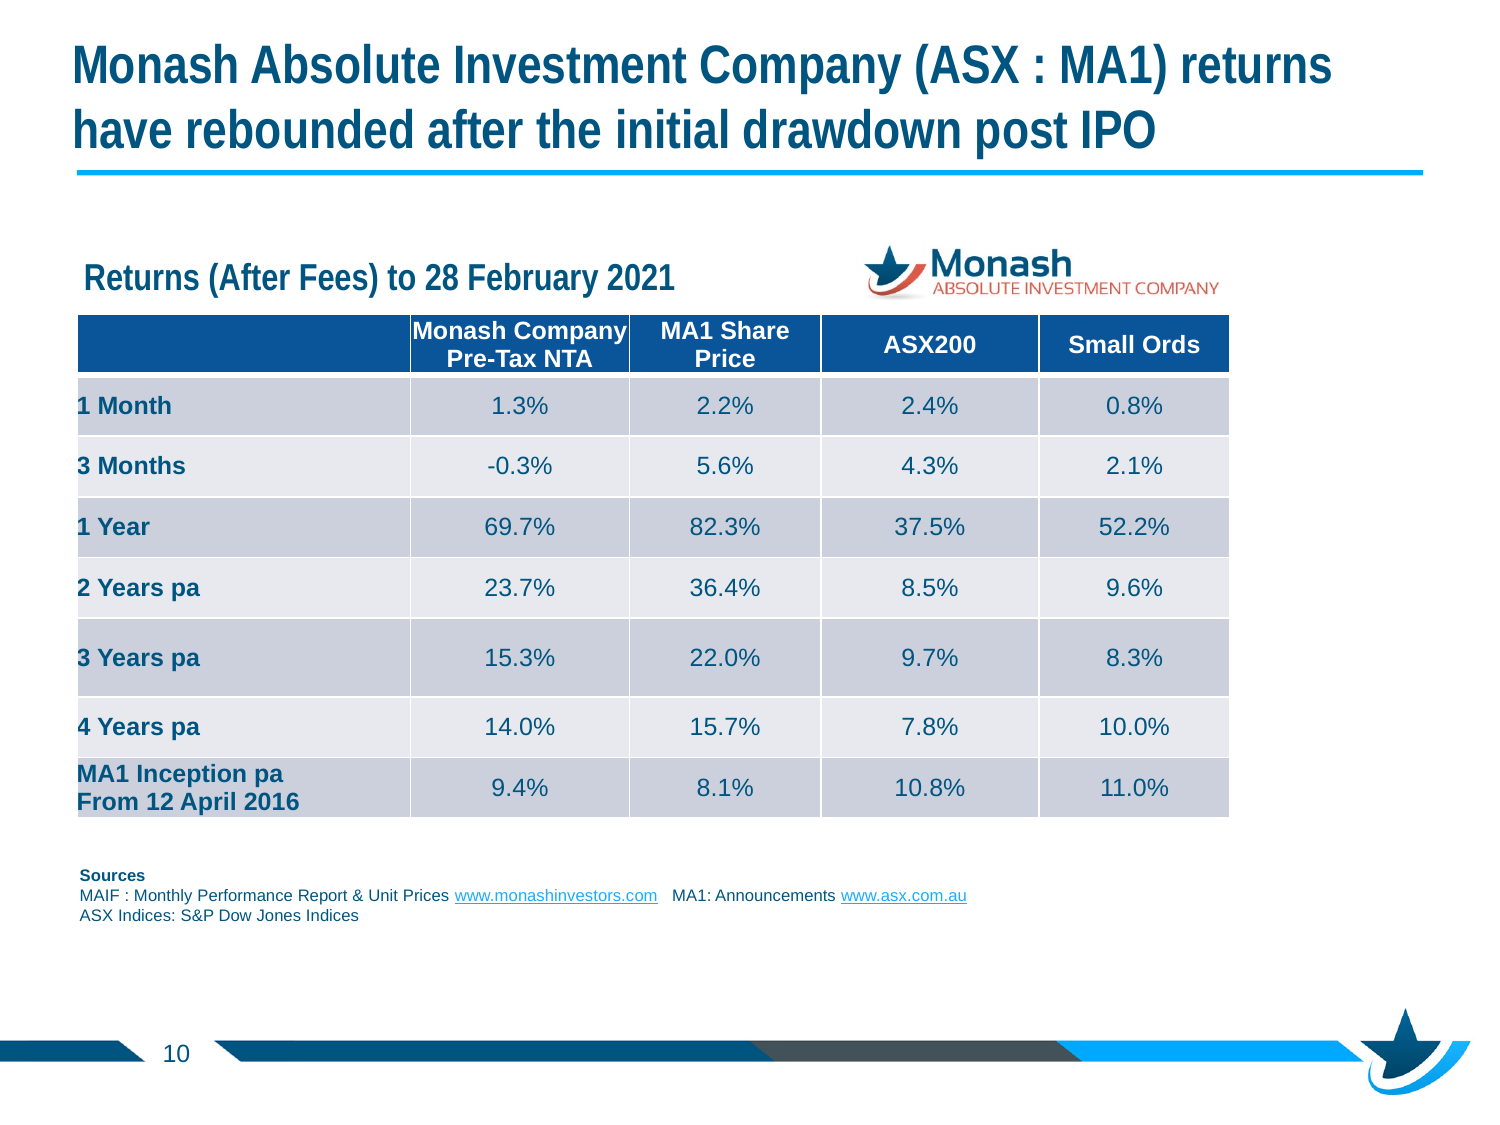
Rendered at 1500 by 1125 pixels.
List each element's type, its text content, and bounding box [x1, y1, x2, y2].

table_cell 15.7% [630, 698, 820, 757]
table_cell 10.0% [1040, 698, 1229, 757]
table_cell 0.8% [1040, 378, 1229, 435]
table_cell 9.4% [411, 758, 629, 817]
table_cell 10.8% [822, 758, 1038, 817]
table_cell 23.7% [411, 558, 629, 617]
table_cell 8.5% [822, 558, 1038, 617]
table_cell 52.2% [1040, 498, 1229, 557]
text_box Returns (After Fees) to 28 February 2021 [69, 245, 691, 306]
table_cell 8.1% [630, 758, 820, 817]
table_cell 1 Month [78, 378, 410, 435]
table_cell 9.7% [822, 619, 1038, 696]
table_cell 14.0% [411, 698, 629, 757]
table_cell 4.3% [822, 437, 1038, 496]
table_cell 8.3% [1040, 619, 1229, 696]
table_header ASX200 [822, 315, 1038, 372]
slide_number 10 [147, 1016, 498, 1089]
text_box Sources MAIF : Monthly Performance Report & Unit Prices www.monashinvestors.com MA1: Announcements www.asx.com.au ASX Indices: S&P Dow Jones Indices [64, 857, 1211, 933]
title Monash Absolute Investment Company (ASX : MA1) returns have rebounded after the initial drawdown post IPO [57, 0, 1408, 188]
table_cell 5.6% [630, 437, 820, 496]
table_header Monash Company Pre-Tax NTA [411, 315, 629, 372]
table_cell 1.3% [411, 378, 629, 435]
table_header MA1 Share Price [630, 315, 820, 372]
table_cell 9.6% [1040, 558, 1229, 617]
table_cell 22.0% [630, 619, 820, 696]
table_header Small Ords [1040, 323, 1229, 372]
table_cell 82.3% [630, 498, 820, 557]
table_cell 7.8% [822, 698, 1038, 757]
table_cell 1 Year [78, 498, 410, 557]
table_cell 2.2% [630, 378, 820, 435]
table_cell 2.4% [822, 378, 1038, 435]
table_cell 69.7% [411, 498, 629, 557]
table_cell 2.1% [1040, 437, 1229, 496]
picture [0, 0, 1500, 1125]
table_cell MA1 Inception pa From 12 April 2016 [78, 758, 410, 817]
table_cell 15.3% [411, 619, 629, 696]
table_cell 11.0% [1040, 758, 1229, 817]
table_cell 37.5% [822, 498, 1038, 557]
table_cell -0.3% [411, 437, 629, 496]
table_cell 4 Years pa [78, 698, 410, 757]
table_cell 3 Months [78, 437, 410, 496]
table_header [78, 315, 410, 372]
table_cell 36.4% [630, 558, 820, 617]
table_cell 3 Years pa [78, 619, 410, 696]
table_cell 2 Years pa [78, 558, 410, 617]
